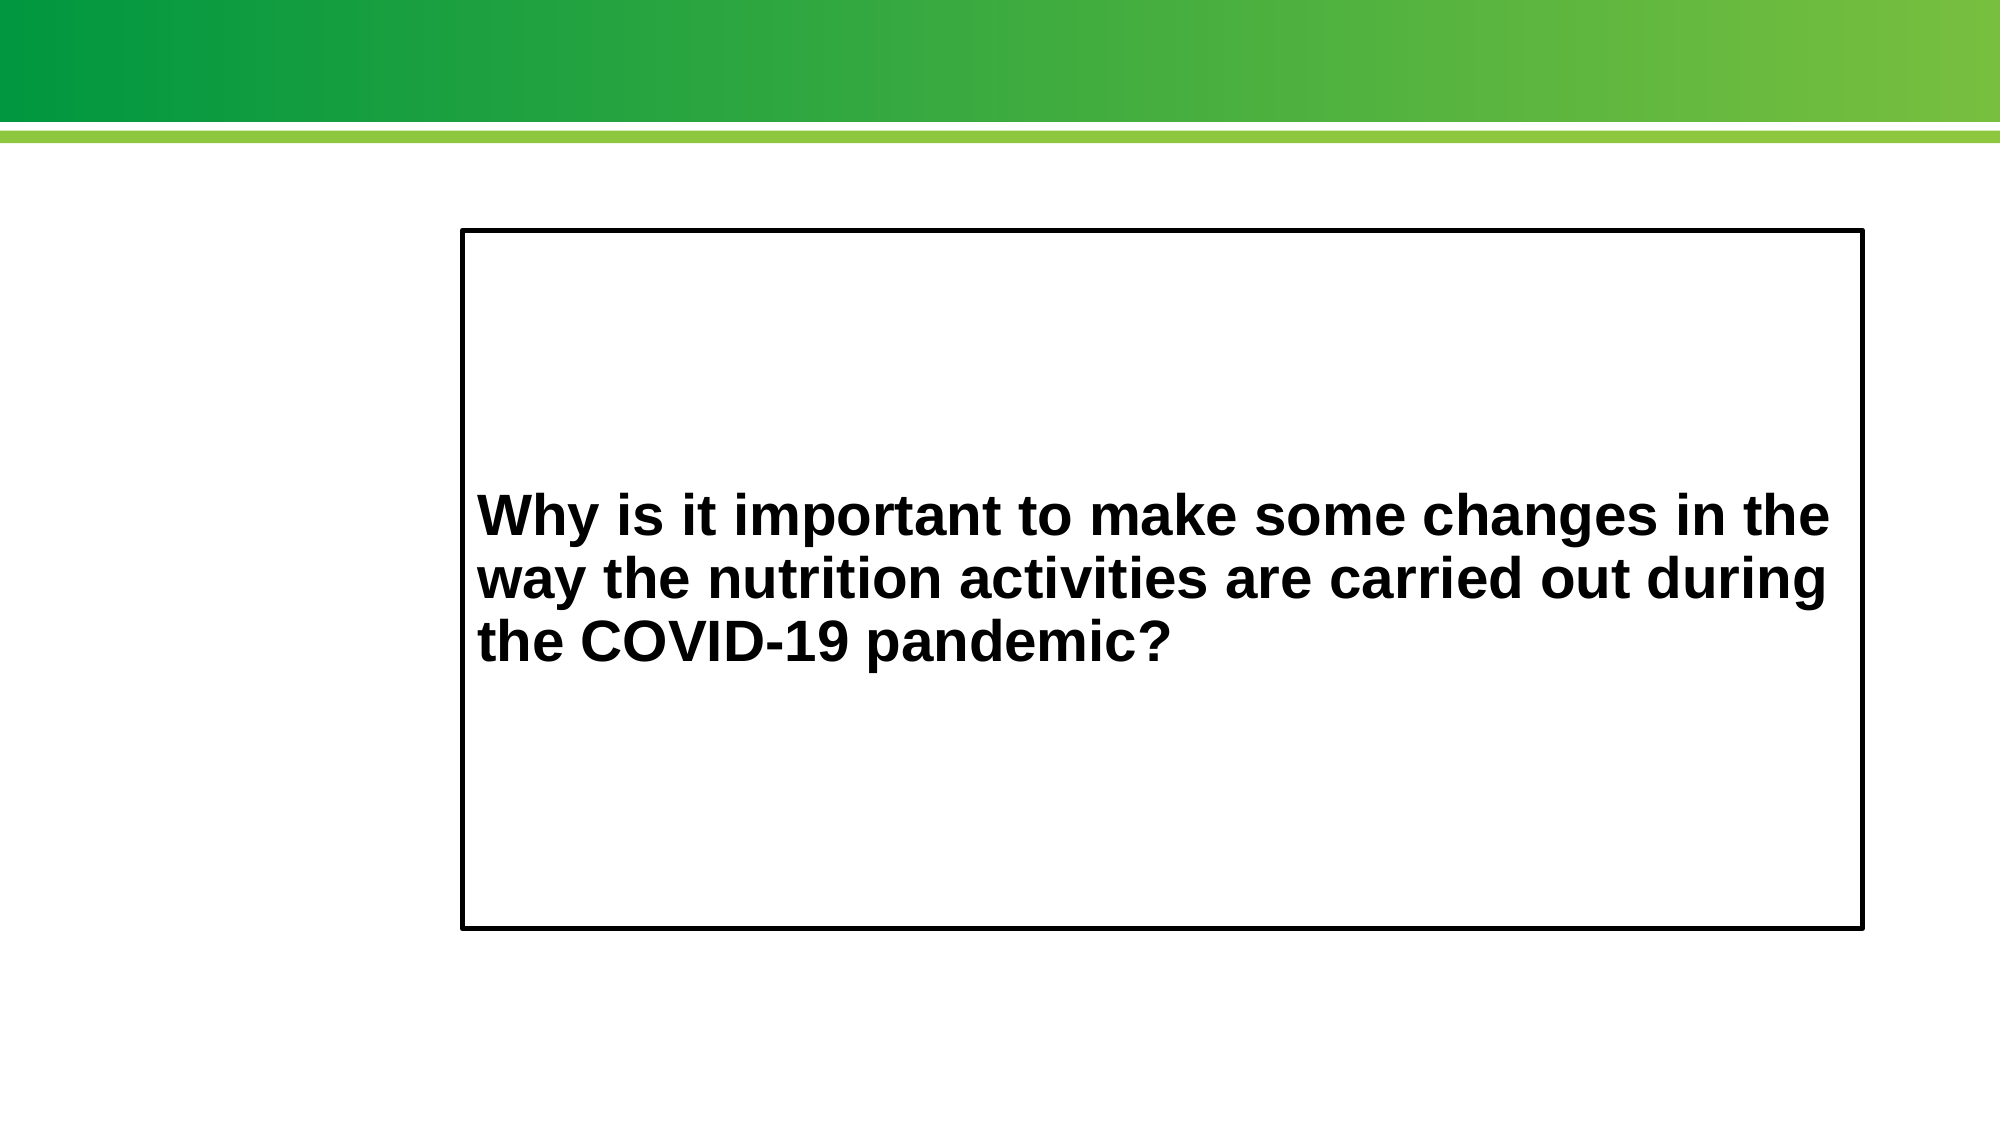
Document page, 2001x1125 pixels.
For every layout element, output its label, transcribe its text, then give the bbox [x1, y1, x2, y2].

list Why is it important to make some changes in the way the nutrition activities are carried out during the COVID-19 pandemic? [462, 230, 1863, 929]
